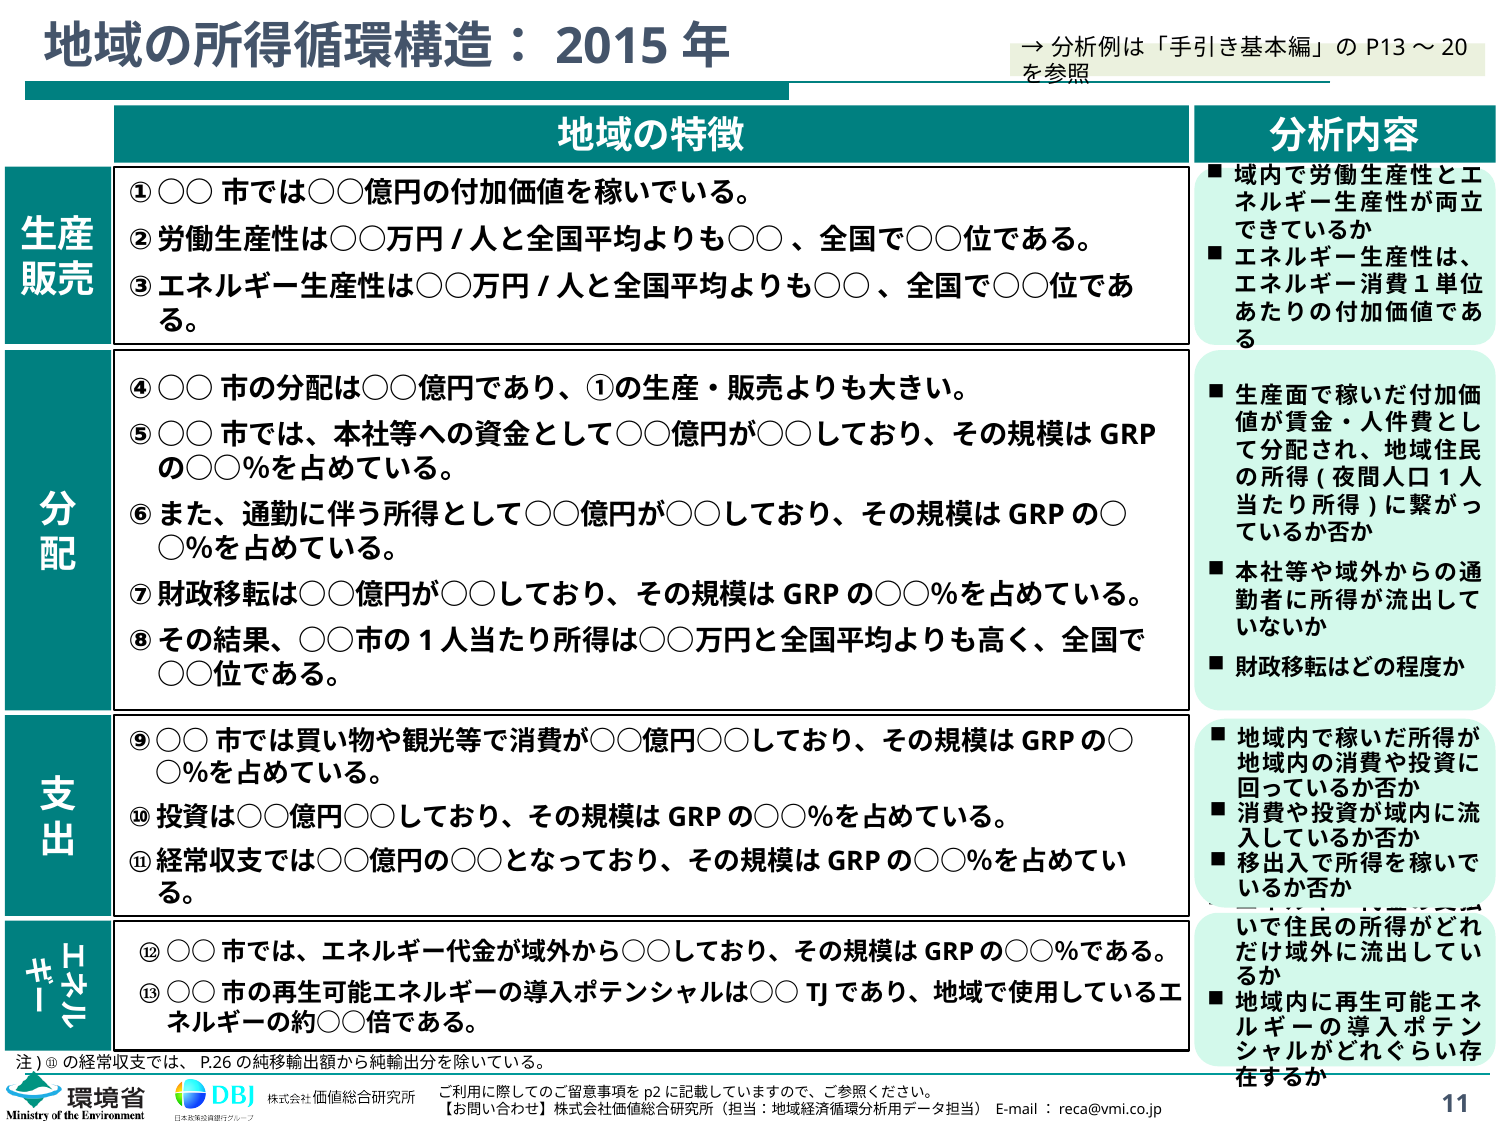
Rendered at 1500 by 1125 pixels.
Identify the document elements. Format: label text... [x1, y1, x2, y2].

text_box ○○市では買い物や観光等で消費が○○億円○○しており、その規模はGRPの○○％を占めている。 投資は○○億円○○しており、その規模はGRPの○○％を占めている。 経常収支では○○億円の○○となっており、その規模はGRPの○○％を占めている。 [114, 715, 1189, 916]
slide_number 11 [1411, 1079, 1500, 1122]
text_box エネルギー代金の支払いで住民の所得がどれだけ域外に流出しているか 地域内に再生可能エネルギーの導入ポテンシャルがどれぐらい存在するか [1194, 912, 1496, 1067]
text_box →分析例は「手引き基本編」のP13～20を参照 [1010, 43, 1486, 77]
text_box 分 配 [4, 350, 112, 711]
text_box 地域の特徴 [114, 105, 1189, 163]
text_box エネルギー [4, 920, 112, 1051]
text_box 生産 販売 [4, 166, 112, 344]
text_box ○○市では、エネルギー代金が域外から○○しており、その規模はGRPの○○％である。 ○○市の再生可能エネルギーの導入ポテンシャルは○○TJであり、地域で使用しているエネルギーの約○○倍である。 [114, 920, 1189, 1051]
title 地域の所得循環構造：2015年 [27, 0, 1304, 82]
picture [171, 1075, 419, 1125]
text_box 地域内で稼いだ所得が地域内の消費や投資に回っているか否か 消費や投資が域内に流入しているか否か 移出入で所得を稼いでいるか否か [1194, 718, 1496, 908]
text_box 分析内容 [1194, 105, 1496, 163]
text_box ○○市の分配は○○億円であり、①の生産・販売よりも大きい。 ○○市では、本社等への資金として○○億円が○○しており、その規模はGRPの○○％を占めている。 また、通勤に伴う所得として○○億円が○○しており、その規模はGRPの○○％を占めている。 財政移転は○○億円が○○しており、その規模はGRPの○○％を占めている。 その結果、○○市の1人当たり所得は○○万円と全国平均よりも高く、全国で○○位である。 [114, 350, 1189, 711]
picture [2, 1071, 148, 1125]
text_box 注) ⑪の経常収支では、P.26の純移輸出額から純輸出分を除いている。 [15, 1052, 607, 1073]
text_box ○○市では○○億円の付加価値を稼いでいる。 労働生産性は○○万円/人と全国平均よりも○○ 、全国で○○位である。 エネルギー生産性は○○万円/人と全国平均よりも○○ 、全国で○○位である。 [114, 166, 1189, 344]
text_box 支 出 [4, 715, 112, 916]
text_box 生産面で稼いだ付加価値が賃金・人件費として分配され、地域住民の所得(夜間人口1人当たり所得)に繋がっているか否か 本社等や域外からの通勤者に所得が流出していないか 財政移転はどの程度か [1194, 350, 1496, 711]
text_box 域内で労働生産性とエネルギー生産性が両立できているか エネルギー生産性は、エネルギー消費１単位あたりの付加価値である [1194, 167, 1496, 345]
